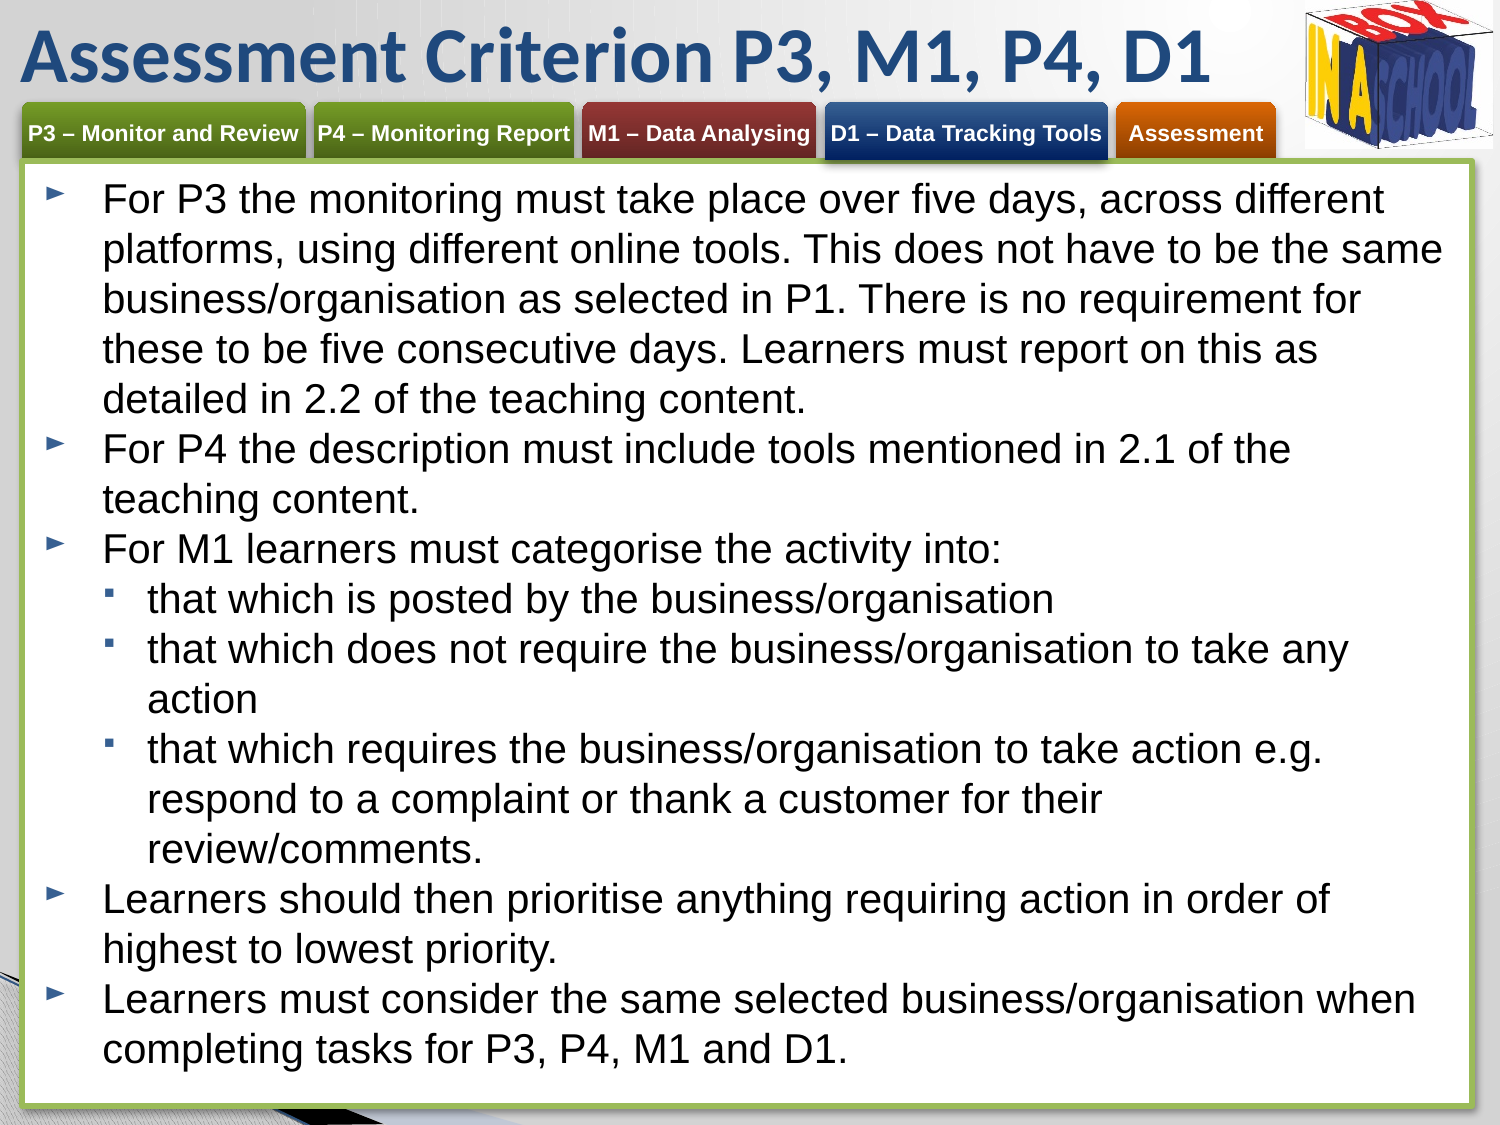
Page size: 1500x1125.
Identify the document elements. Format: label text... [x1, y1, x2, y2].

picture [1305, 0, 1494, 149]
picture [281, 1114, 303, 1125]
text_box Assessment Criterion P3, M1, P4, D1 [5, 0, 1270, 102]
text_box For P3 the monitoring must take place over five days, across different platforms, using different online tools. This does not have to be the same business/organisation as selected in P1. There is no requirement for these to be five consecutive days. Learners must report on this as detailed in 2.2 of the teaching content. For P4 the description must include tools mentioned in 2.1 of the teaching content. For M1 learners must categorise the activity into: that which is posted by the business/organisation that which does not require the business/organisation to take any action that which requires the business/organisation to take action e.g. respond to a complaint or thank a customer for their review/comments. Learners should then prioritise anything requiring action in order of highest to lowest priority. Learners must consider the same selected business/organisation when completing tasks for P3, P4, M1 and D1. [29, 164, 1459, 1080]
